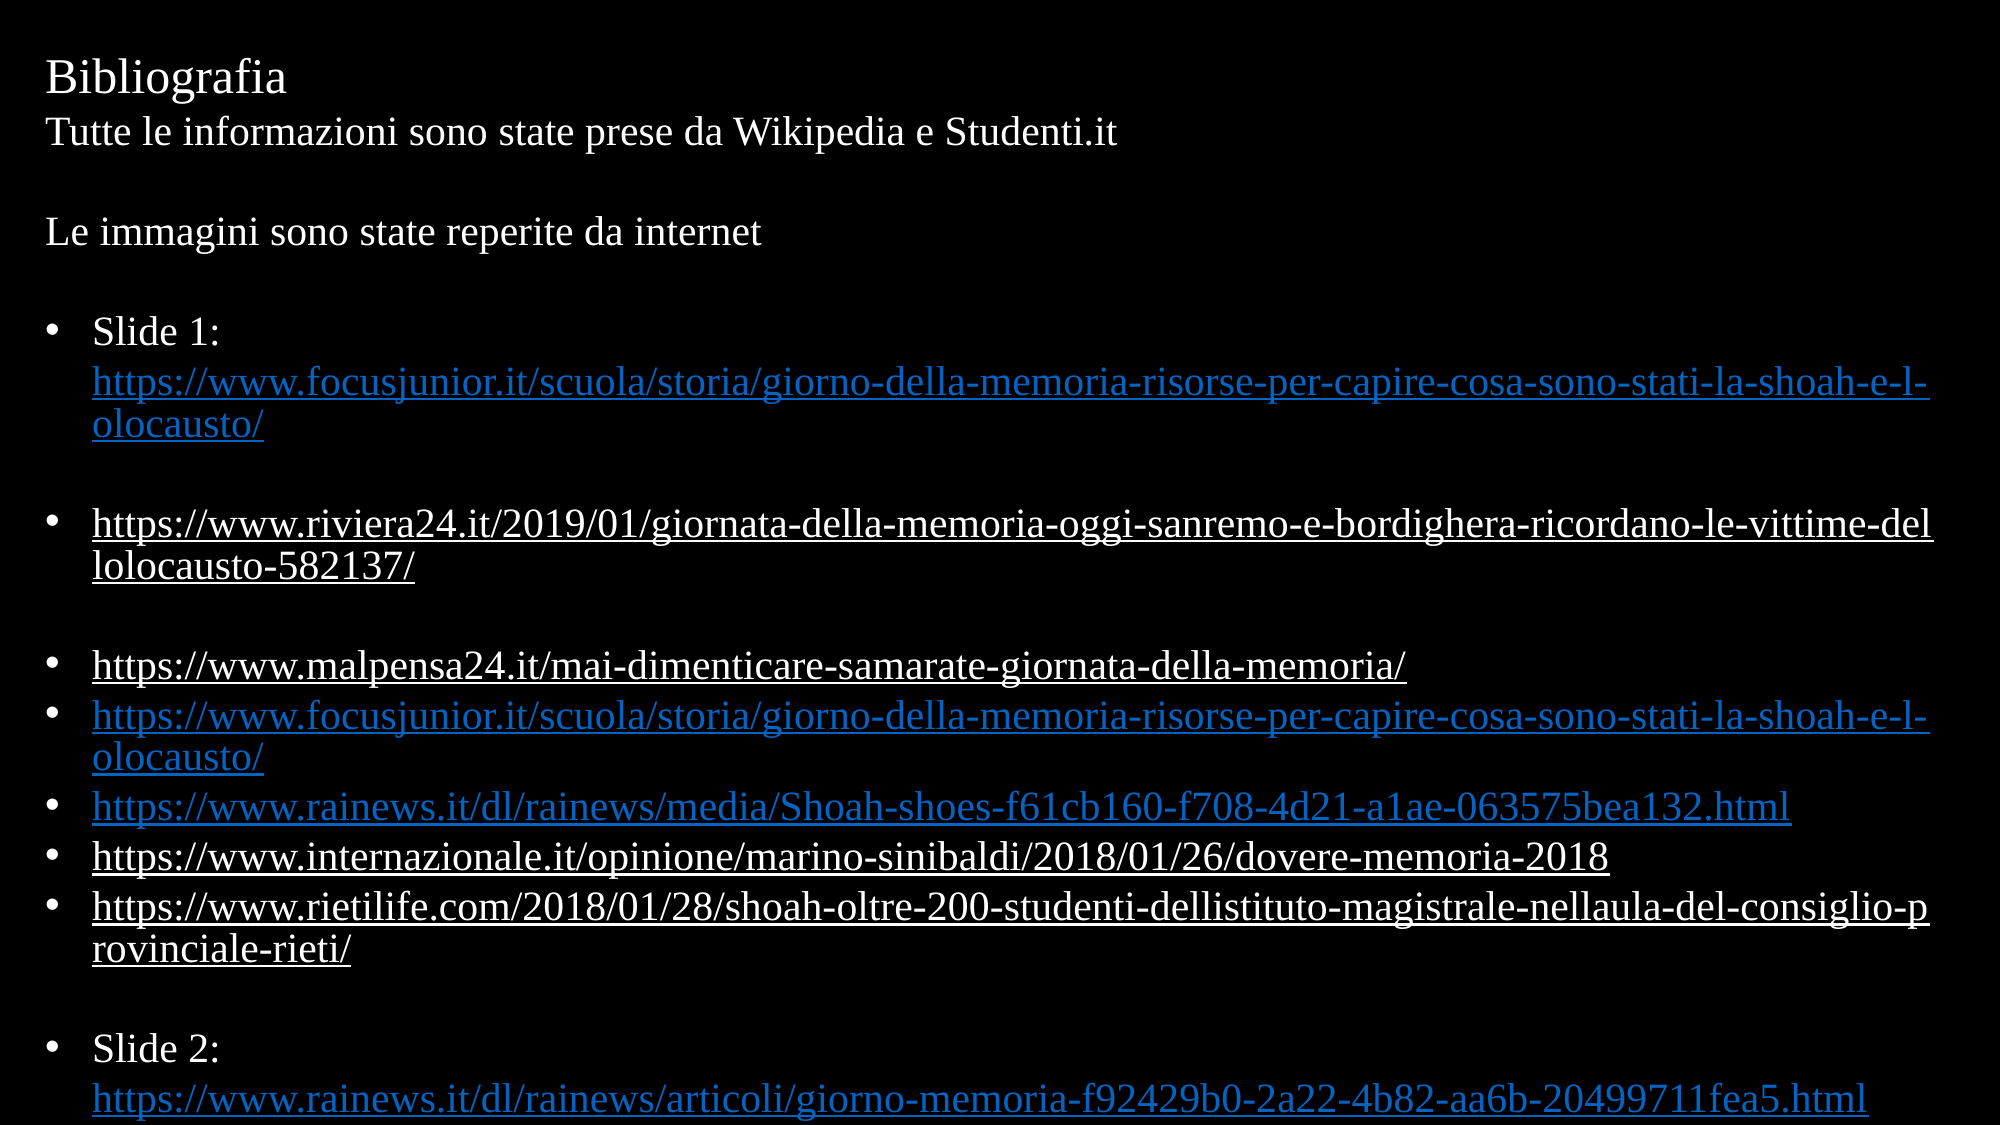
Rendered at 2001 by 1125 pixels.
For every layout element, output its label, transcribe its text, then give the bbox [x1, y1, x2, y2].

text_box Bibliografia Tutte le informazioni sono state prese da Wikipedia e Studenti.it Le immagini sono state reperite da internet Slide 1: https://www.focusjunior.it/scuola/storia/giorno-della-memoria-risorse-per-capire-cosa-sono-stati-la-shoah-e-l-olocausto/ https://www.riviera24.it/2019/01/giornata-della-memoria-oggi-sanremo-e-bordighera-ricordano-le-vittime-dellolocausto-582137/ https://www.malpensa24.it/mai-dimenticare-samarate-giornata-della-memoria/ https://www.focusjunior.it/scuola/storia/giorno-della-memoria-risorse-per-capire-cosa-sono-stati-la-shoah-e-l-olocausto/ https://www.rainews.it/dl/rainews/media/Shoah-shoes-f61cb160-f708-4d21-a1ae-063575bea132.html https://www.internazionale.it/opinione/marino-sinibaldi/2018/01/26/dovere-memoria-2018 https://www.rietilife.com/2018/01/28/shoah-oltre-200-studenti-dellistituto-magistrale-nellaula-del-consiglio-provinciale-rieti/ Slide 2: https://www.rainews.it/dl/rainews/articoli/giorno-memoria-f92429b0-2a22-4b82-aa6b-20499711fea5.html https://www.pinterest.it/pin/261279215868034440/ Slide 3: https://hmcec.org/wp-content/uploads/2013/09/13-LifeInTheCamps1.pdf [30, 36, 1957, 1107]
